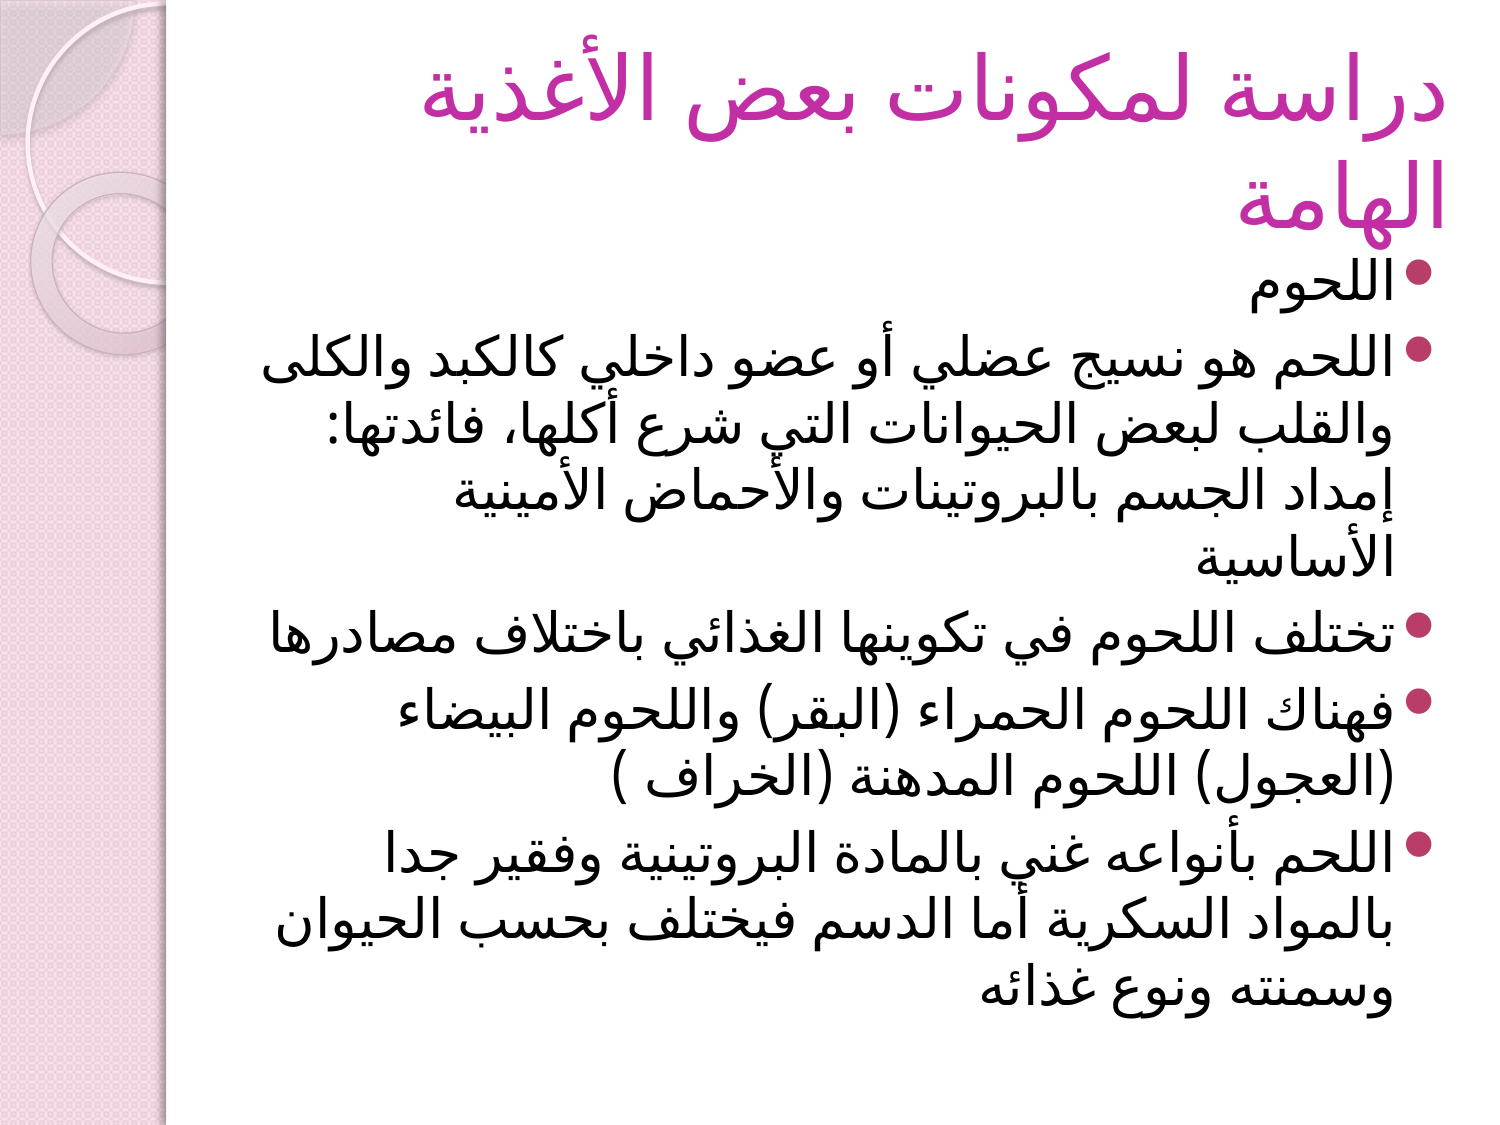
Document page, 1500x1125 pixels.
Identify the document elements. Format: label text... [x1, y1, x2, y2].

title دراسة لمكونات بعض الأغذية الهامة [235, 45, 1466, 233]
list اللحوم اللحم هو نسيج عضلي أو عضو داخلي كالكبد والكلى والقلب لبعض الحيوانات التي شرع أكلها، فائدتها: إمداد الجسم بالبروتينات والأحماض الأمينية الأساسية تختلف اللحوم في تكوينها الغذائي باختلاف مصادرها فهناك اللحوم الحمراء (البقر) واللحوم البيضاء (العجول) اللحوم المدهنة (الخراف ) اللحم بأنواعه غني بالمادة البروتينية وفقير جدا بالمواد السكرية أما الدسم فيختلف بحسب الحيوان وسمنته ونوع غذائه [235, 237, 1466, 1025]
